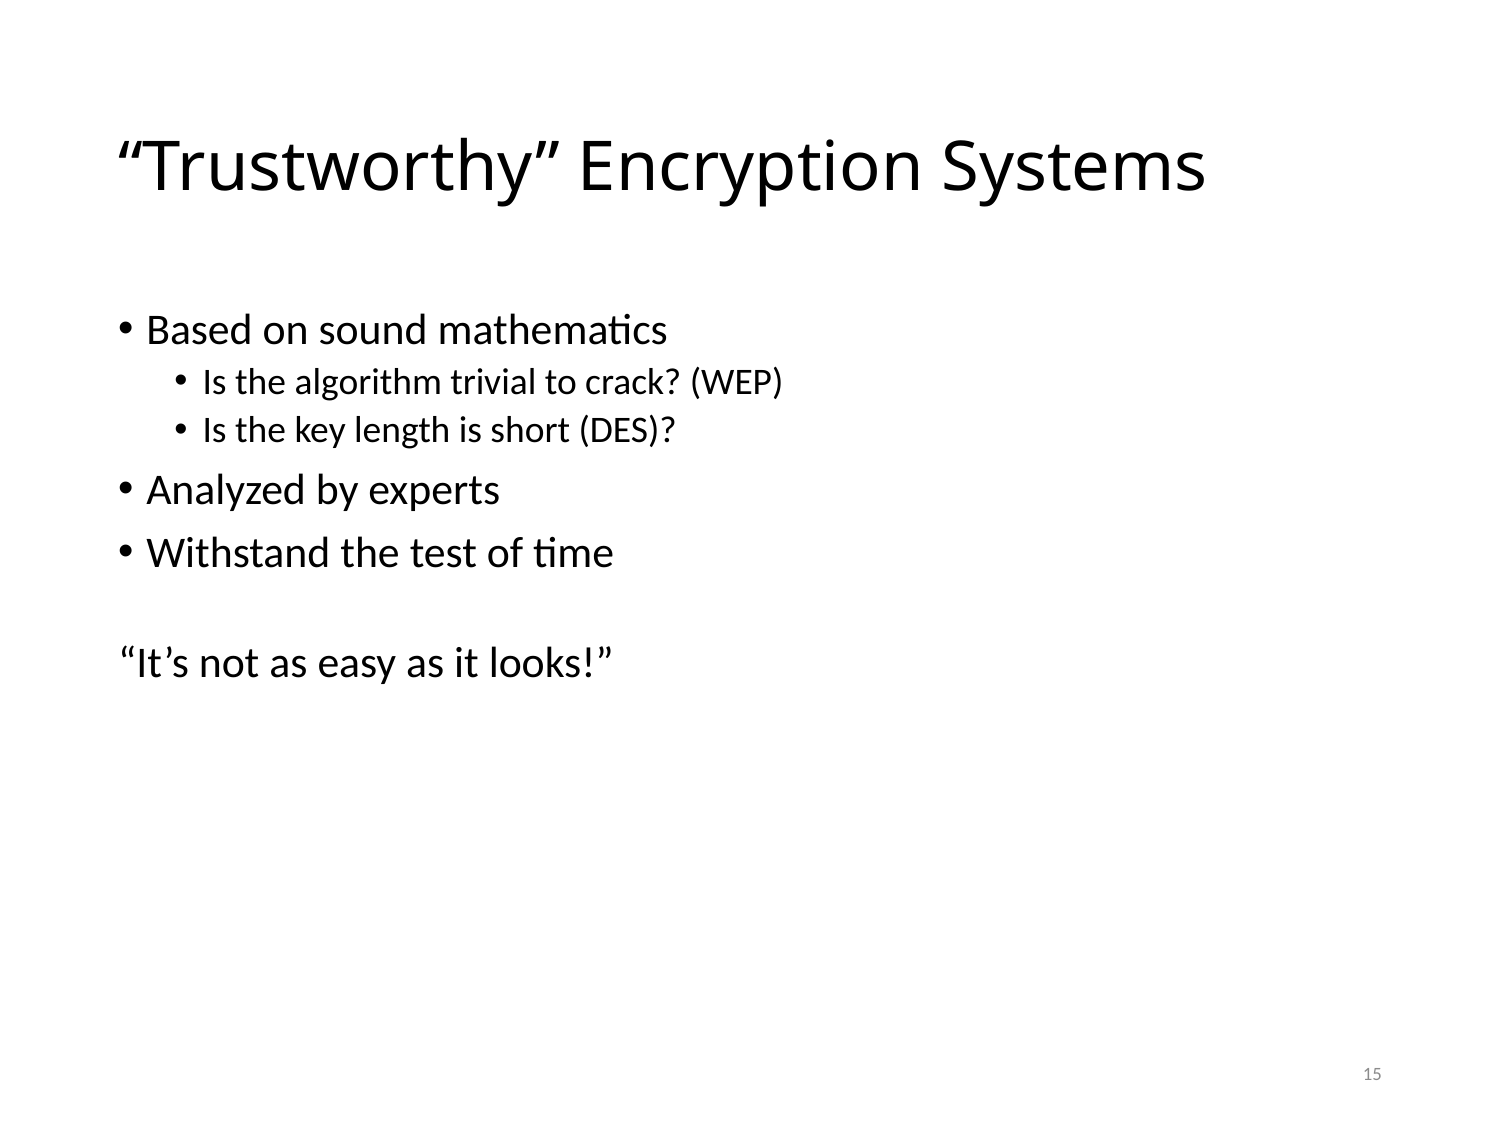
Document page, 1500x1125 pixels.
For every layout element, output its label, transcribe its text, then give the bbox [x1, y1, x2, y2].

list Based on sound mathematics Is the algorithm trivial to crack? (WEP) Is the key length is short (DES)? Analyzed by experts Withstand the test of time “It’s not as easy as it looks!” [103, 299, 1397, 1014]
slide_number 15 [1059, 1042, 1397, 1103]
title “Trustworthy” Encryption Systems [103, 59, 1397, 278]
